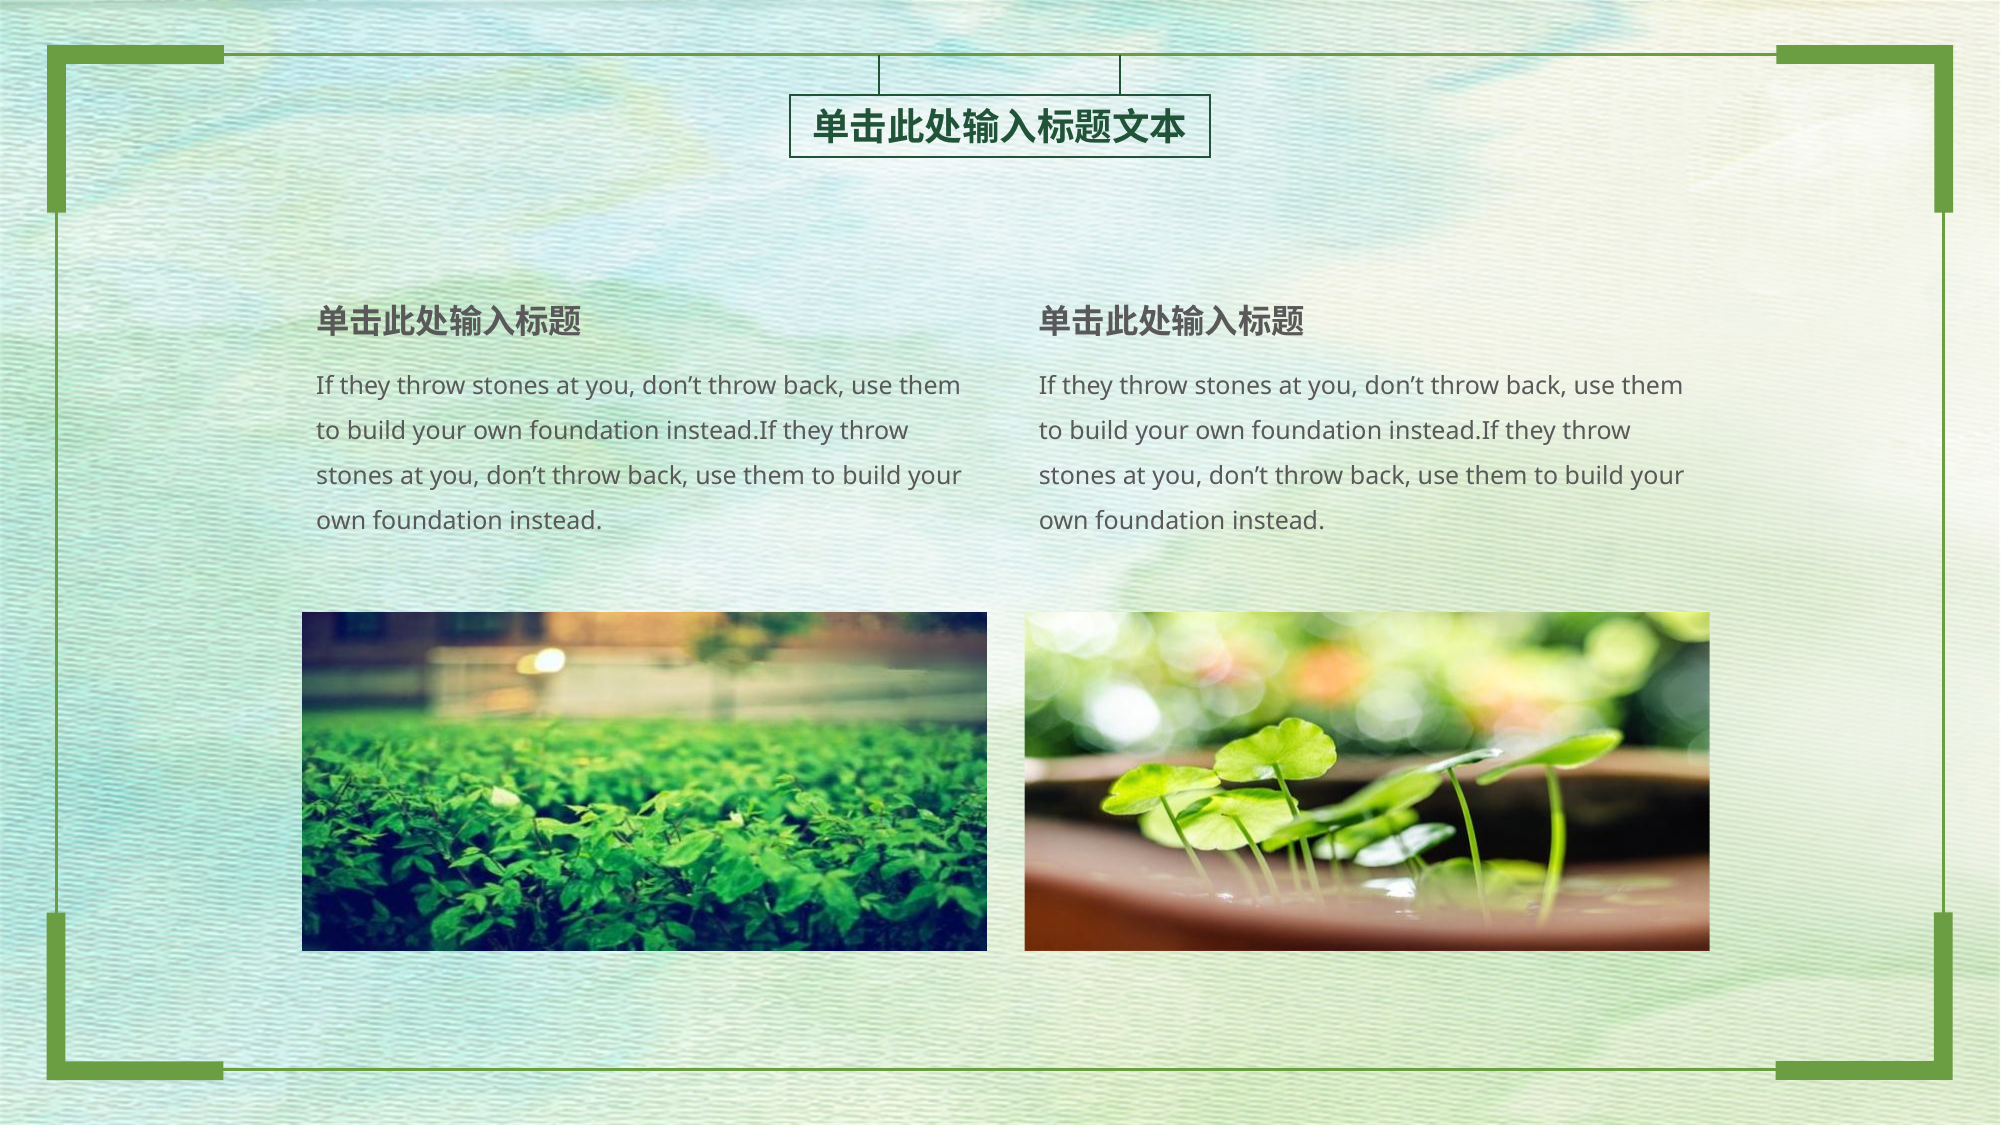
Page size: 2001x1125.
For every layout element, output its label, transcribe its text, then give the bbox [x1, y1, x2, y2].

text_box If they throw stones at you, don’t throw back, use them to build your own foundation instead.If they throw stones at you, don’t throw back, use them to build your own foundation instead. [1024, 347, 1710, 542]
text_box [47, 45, 225, 213]
text_box [1024, 611, 1711, 952]
text_box [301, 611, 988, 952]
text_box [1775, 912, 1953, 1080]
text_box If they throw stones at you, don’t throw back, use them to build your own foundation instead.If they throw stones at you, don’t throw back, use them to build your own foundation instead. [302, 347, 987, 542]
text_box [1776, 45, 1954, 213]
text_box 单击此处输入标题 [1024, 293, 1360, 348]
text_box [789, 54, 1210, 157]
picture [0, 0, 2001, 1125]
text_box 单击此处输入标题 [302, 293, 638, 348]
text_box [55, 54, 1944, 1071]
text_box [46, 912, 224, 1080]
